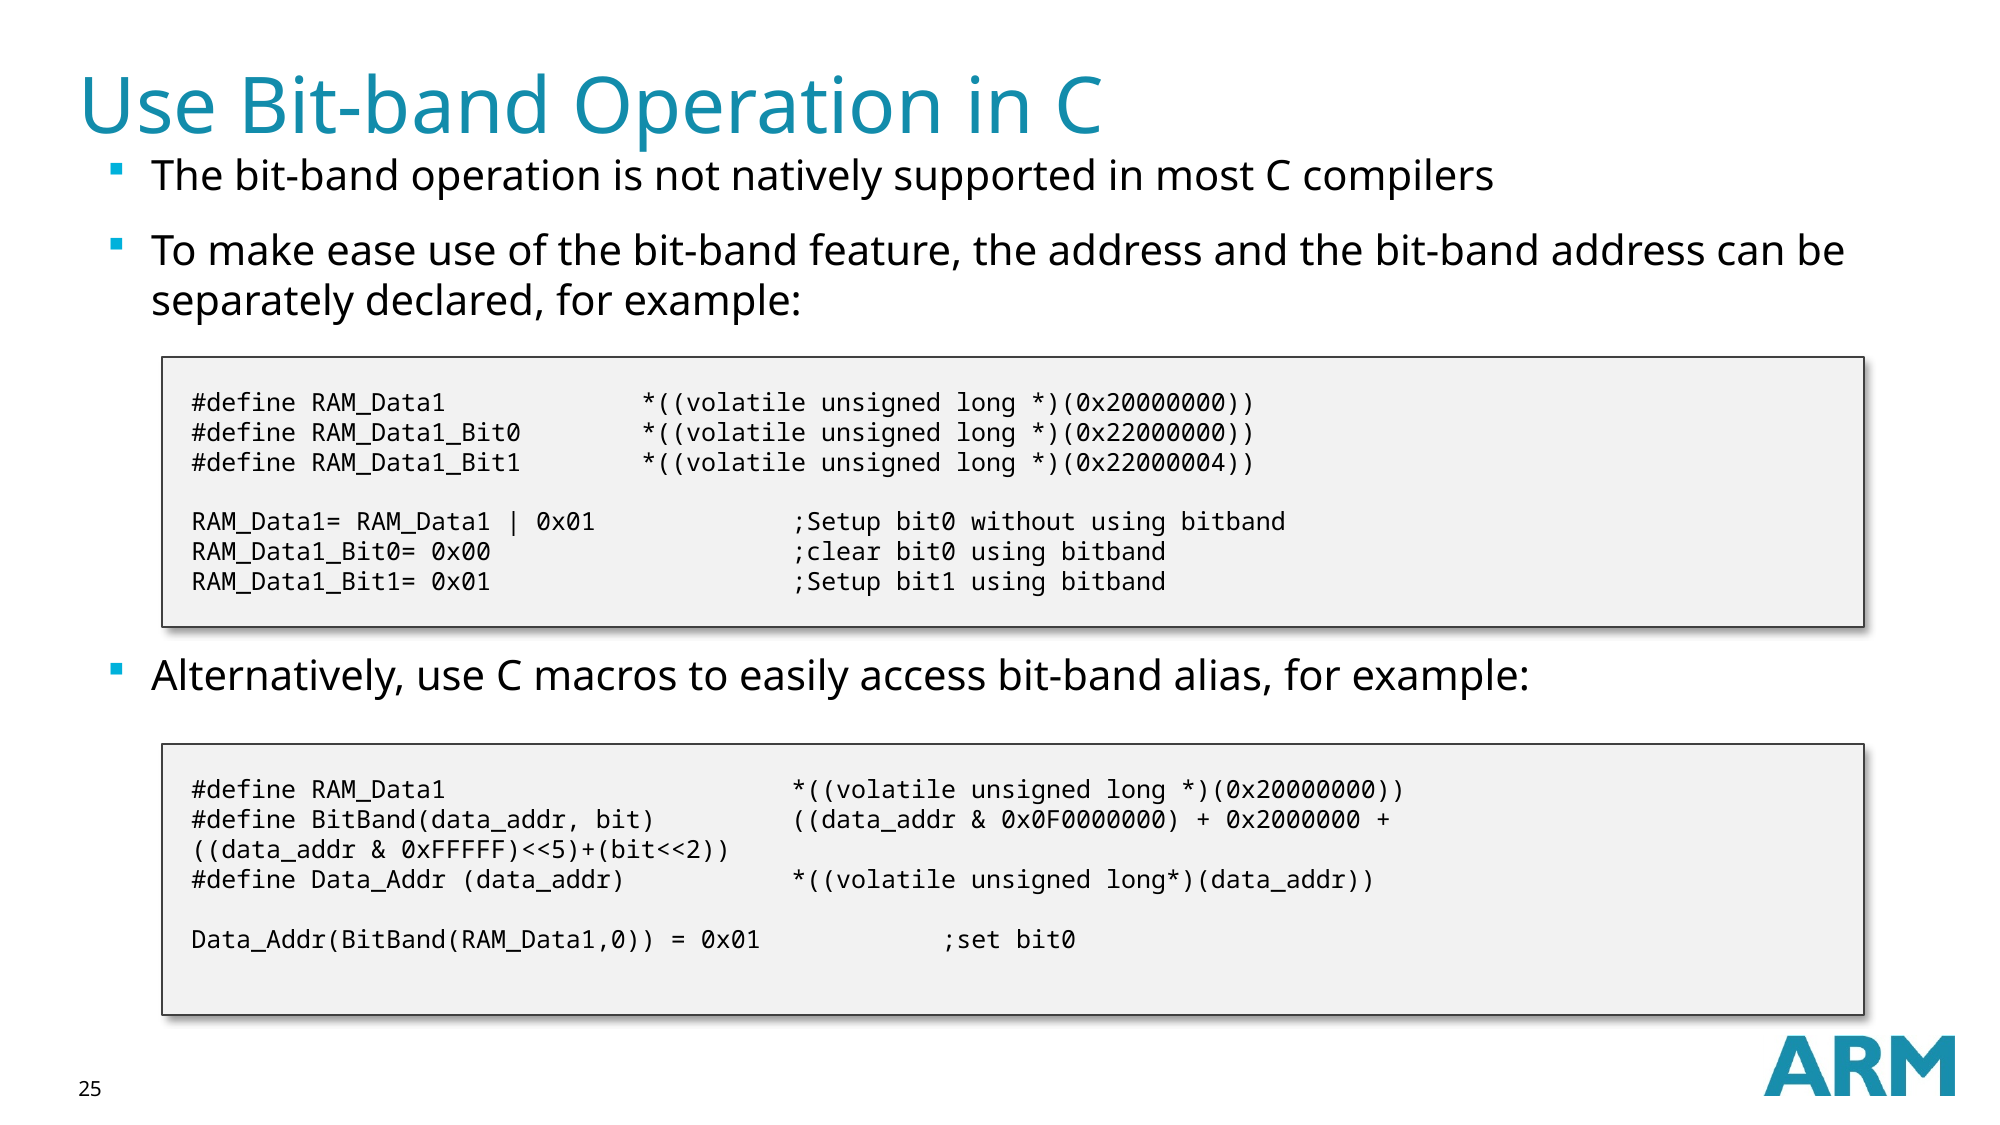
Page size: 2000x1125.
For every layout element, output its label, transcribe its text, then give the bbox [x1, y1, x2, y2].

text_box #define RAM_Data1 *((volatile unsigned long *)(0x20000000)) #define BitBand(data_addr, bit) ((data_addr & 0x0F0000000) + 0x2000000 + ((data_addr & 0xFFFFF)<<5)+(bit<<2)) #define Data_Addr (data_addr) *((volatile unsigned long*)(data_addr)) Data_Addr(BitBand(RAM_Data1,0)) = 0x01 ;set bit0 [161, 744, 1865, 1015]
list The bit-band operation is not natively supported in most C compilers To make ease use of the bit-band feature, the address and the bit-band address can be separately declared, for example: Alternatively, use C macros to easily access bit-band alias, for example: [107, 148, 1877, 1041]
title Use Bit-band Operation in C [78, 55, 1910, 150]
text_box #define RAM_Data1 *((volatile unsigned long *)(0x20000000)) #define RAM_Data1_Bit0 *((volatile unsigned long *)(0x22000000)) #define RAM_Data1_Bit1 *((volatile unsigned long *)(0x22000004)) RAM_Data1= RAM_Data1 | 0x01 ;Setup bit0 without using bitband RAM_Data1_Bit0= 0x00 ;clear bit0 using bitband RAM_Data1_Bit1= 0x01 ;Setup bit1 using bitband [161, 356, 1865, 628]
picture [1763, 1035, 1955, 1096]
